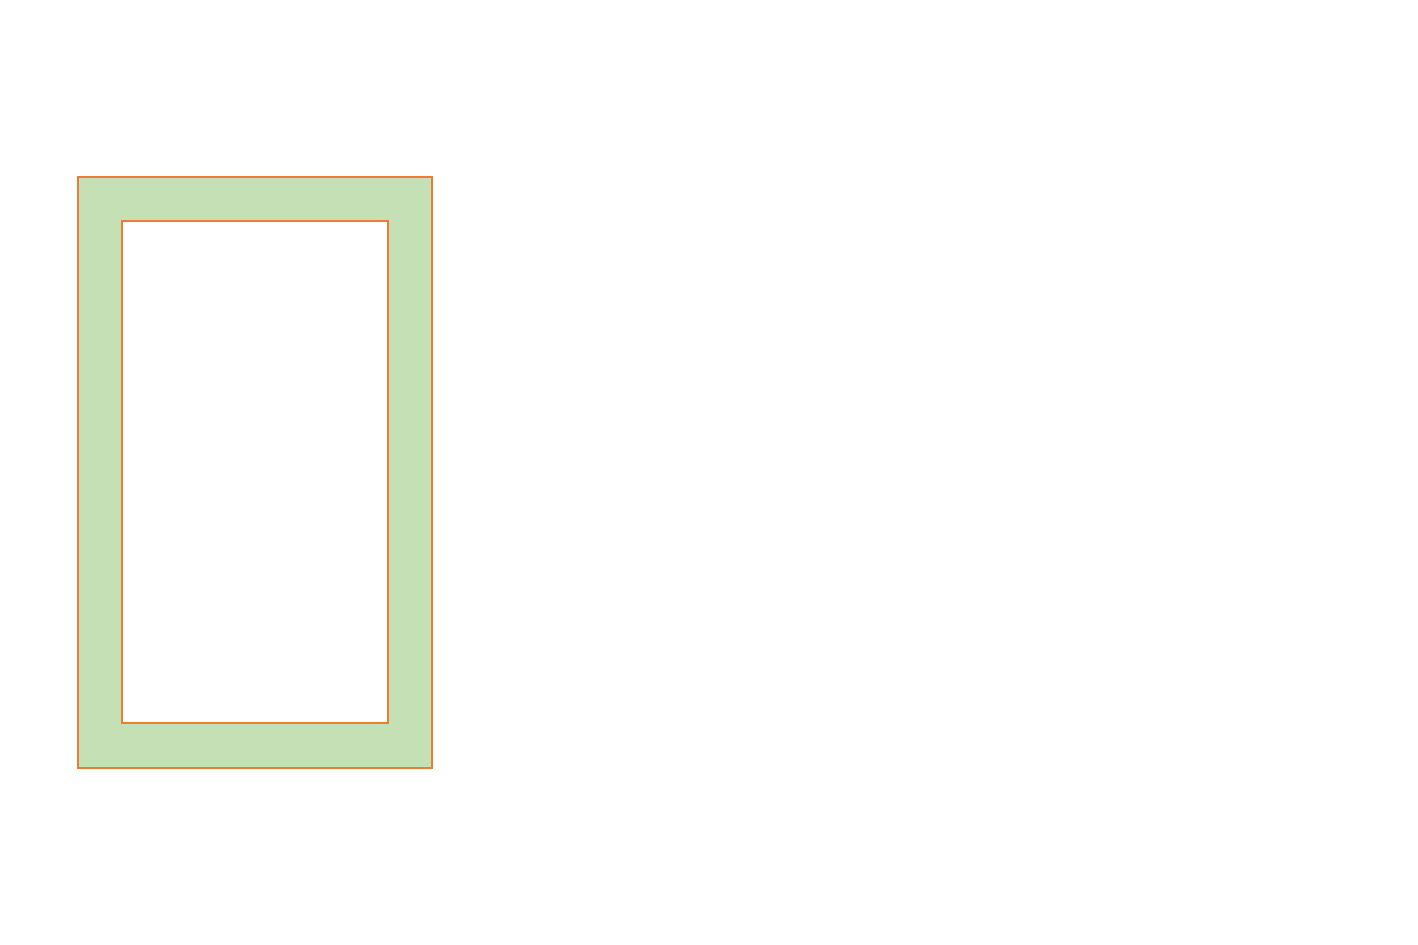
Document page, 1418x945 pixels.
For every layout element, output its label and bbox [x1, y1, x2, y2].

text_box [77, 176, 433, 769]
